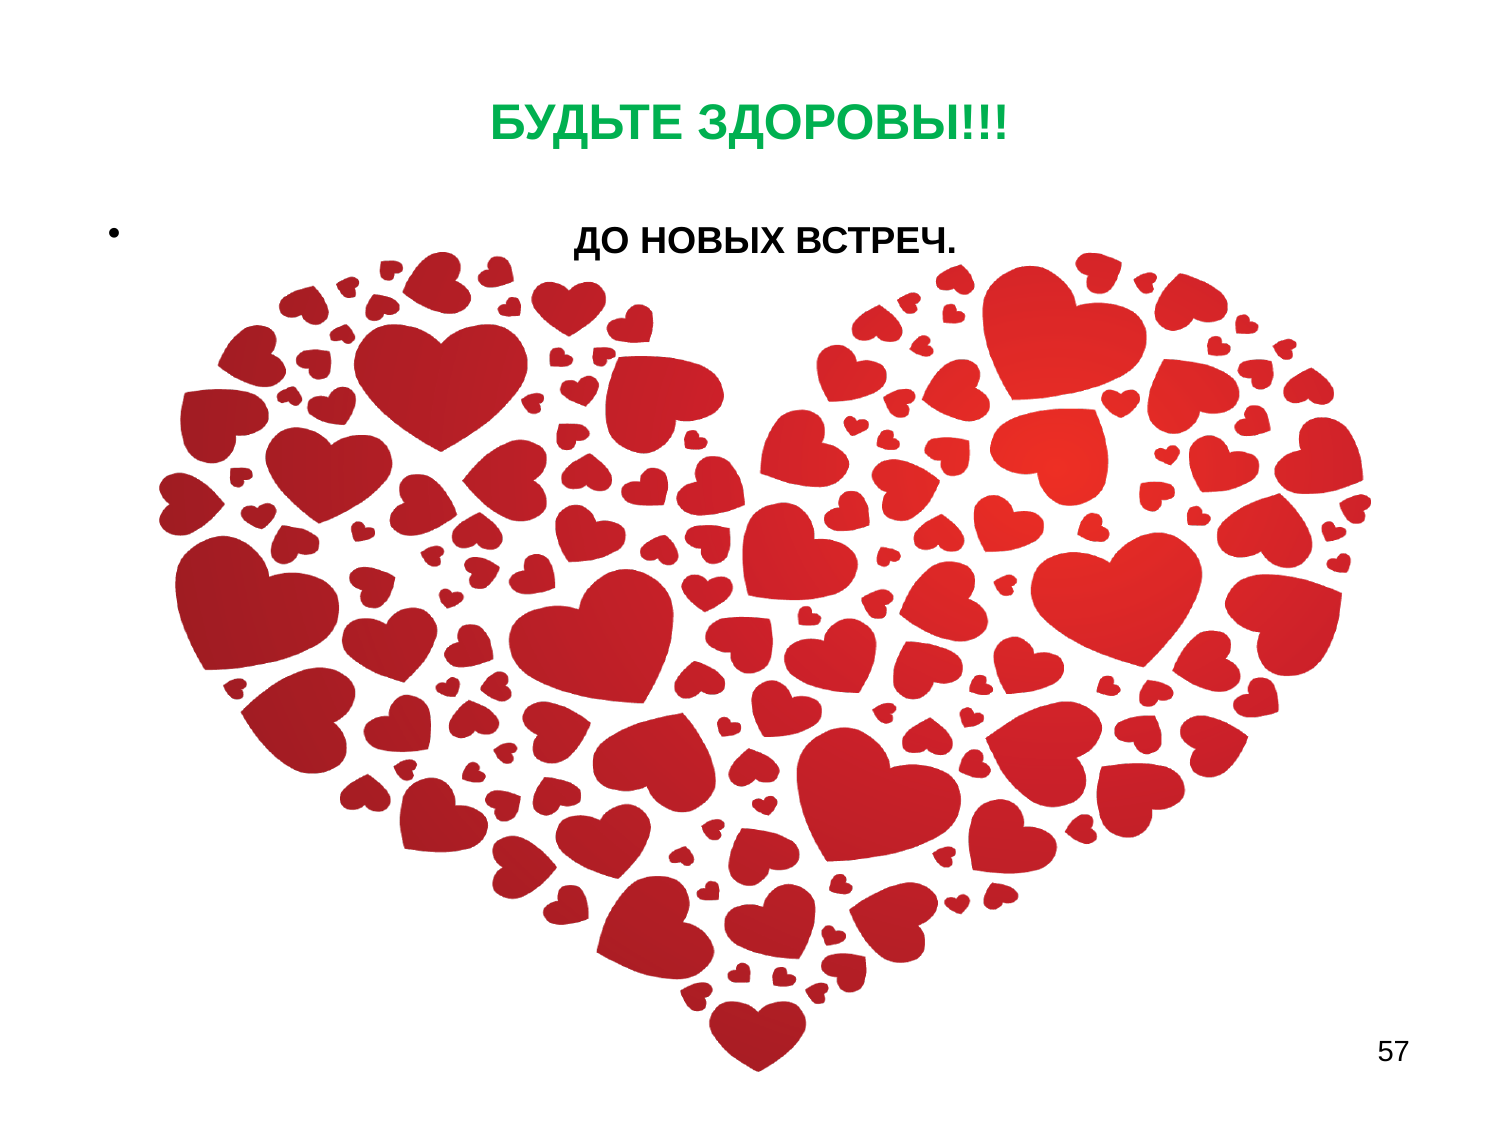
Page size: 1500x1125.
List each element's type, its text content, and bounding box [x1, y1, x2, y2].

picture [159, 252, 1371, 1073]
list ДО НОВЫХ ВСТРЕЧ. [91, 206, 1445, 1030]
title БУДЬТЕ ЗДОРОВЫ!!! [73, 43, 1427, 195]
slide_number 57 [1074, 1024, 1425, 1103]
